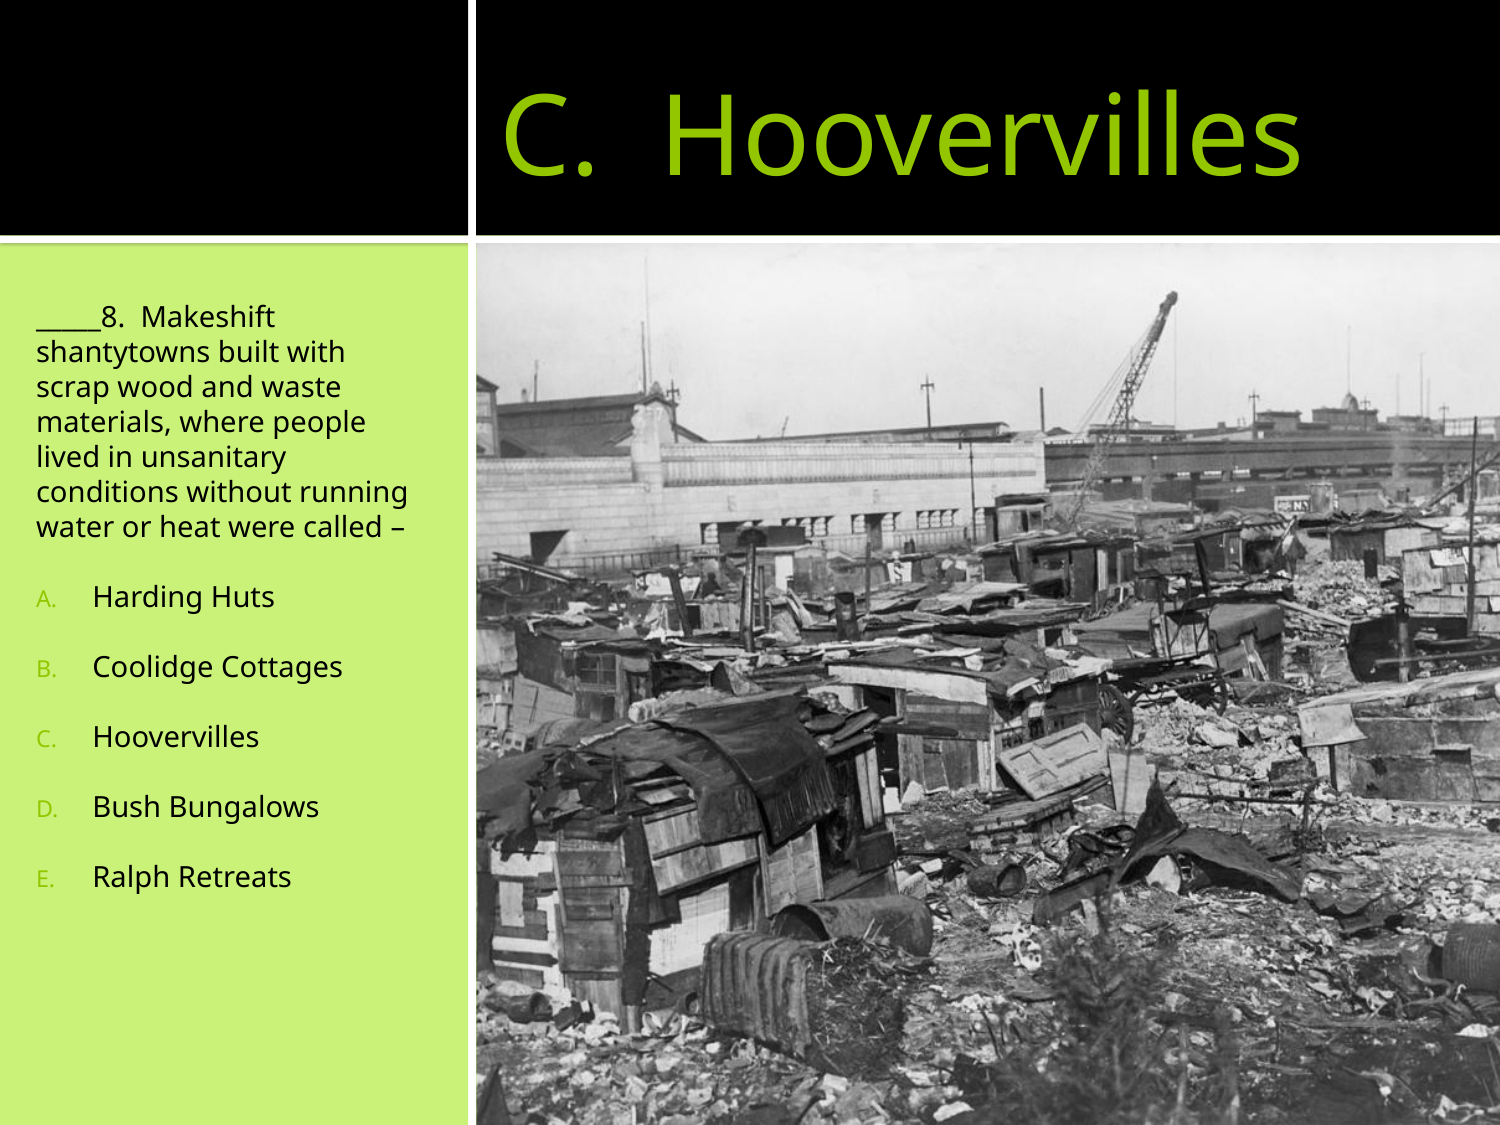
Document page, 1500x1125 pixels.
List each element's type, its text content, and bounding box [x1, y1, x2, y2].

picture [476, 243, 1500, 1125]
title C. Hoovervilles [487, 37, 1488, 198]
list _____8. Makeshift shantytowns built with scrap wood and waste materials, where people lived in unsanitary conditions without running water or heat were called – Harding Huts Coolidge Cottages Hoovervilles Bush Bungalows Ralph Retreats [26, 283, 432, 1034]
